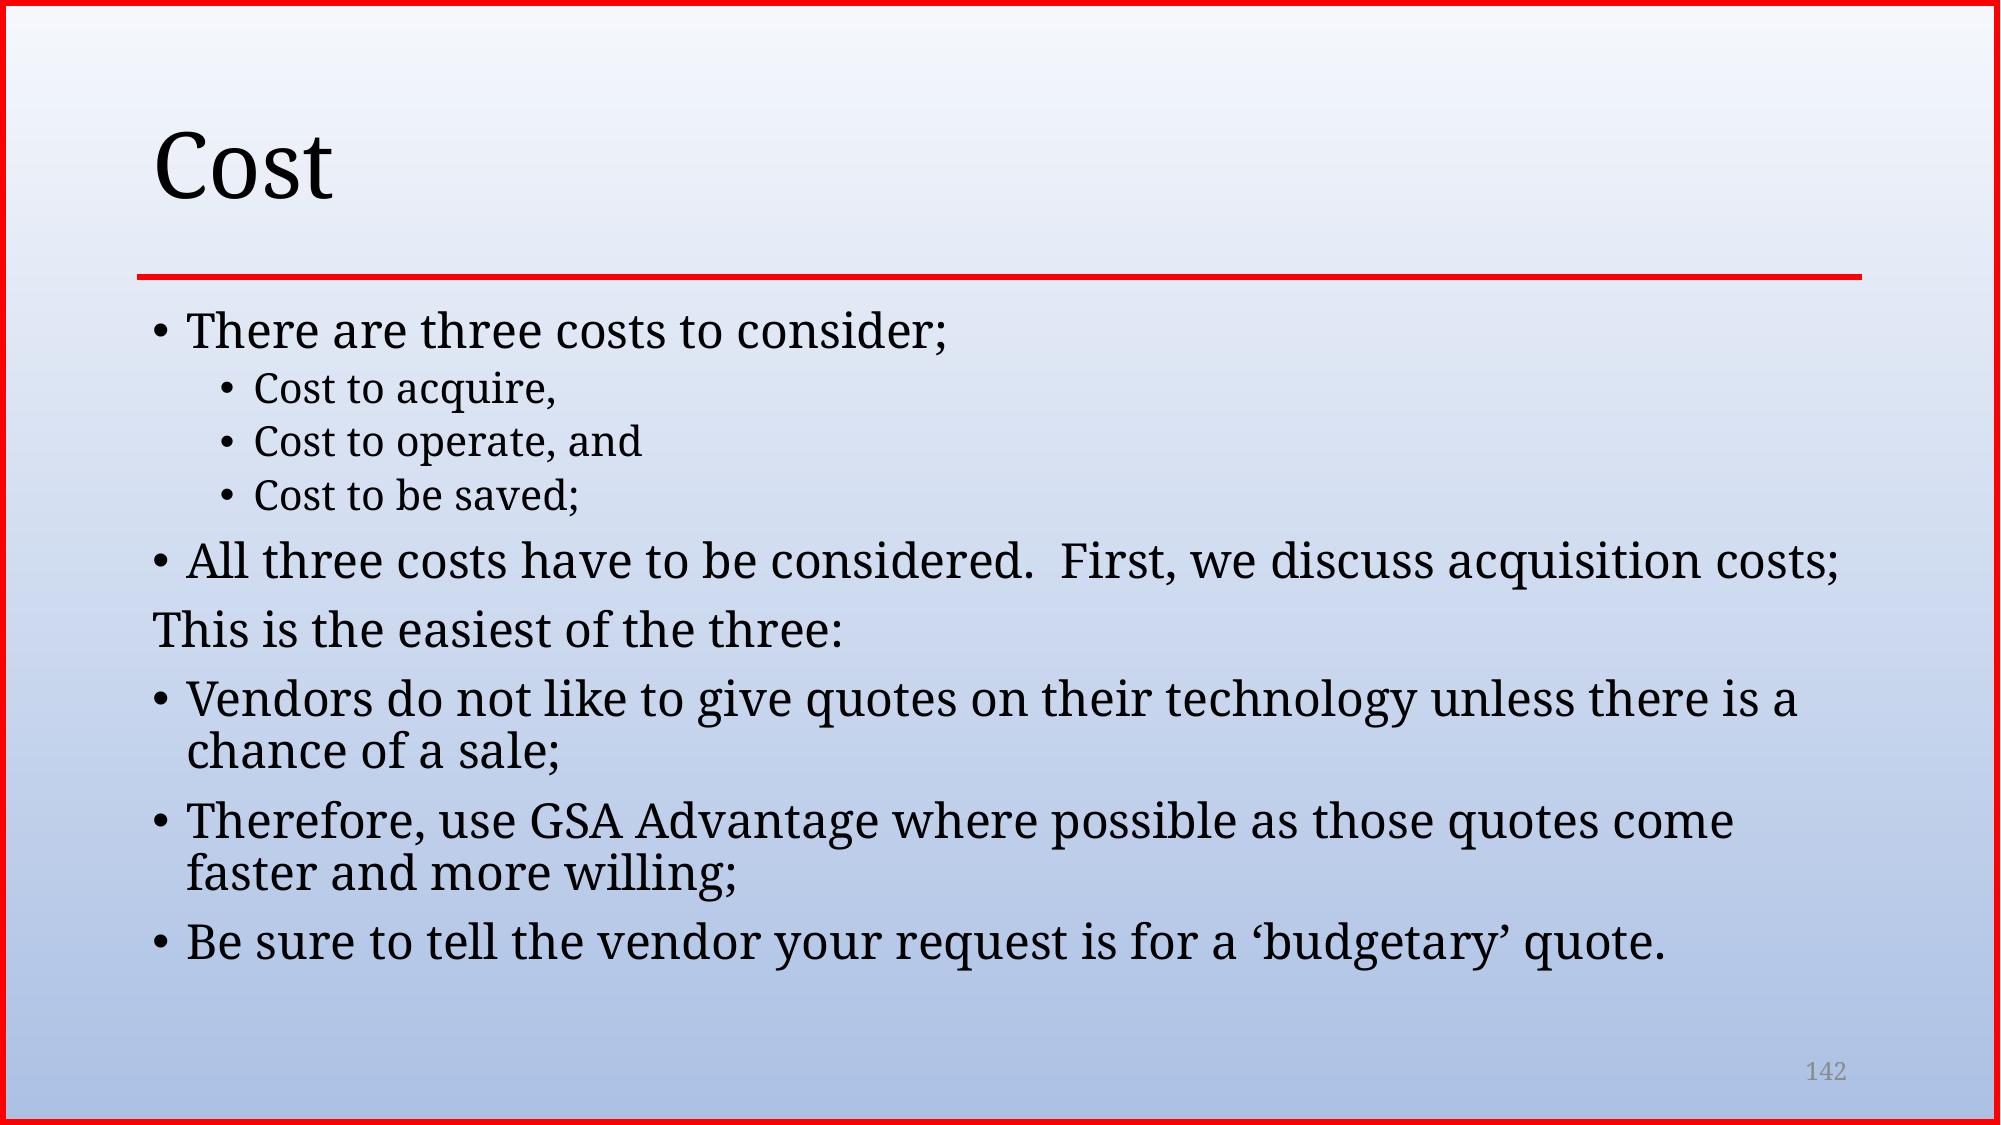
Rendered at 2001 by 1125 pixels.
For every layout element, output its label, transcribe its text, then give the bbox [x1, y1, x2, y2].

title Cost [137, 59, 1863, 278]
slide_number 142 [1412, 1042, 1863, 1103]
list There are three costs to consider; Cost to acquire, Cost to operate, and Cost to be saved; All three costs have to be considered. First, we discuss acquisition costs; This is the easiest of the three: Vendors do not like to give quotes on their technology unless there is a chance of a sale; Therefore, use GSA Advantage where possible as those quotes come faster and more willing; Be sure to tell the vendor your request is for a ‘budgetary’ quote. [137, 299, 1863, 1014]
